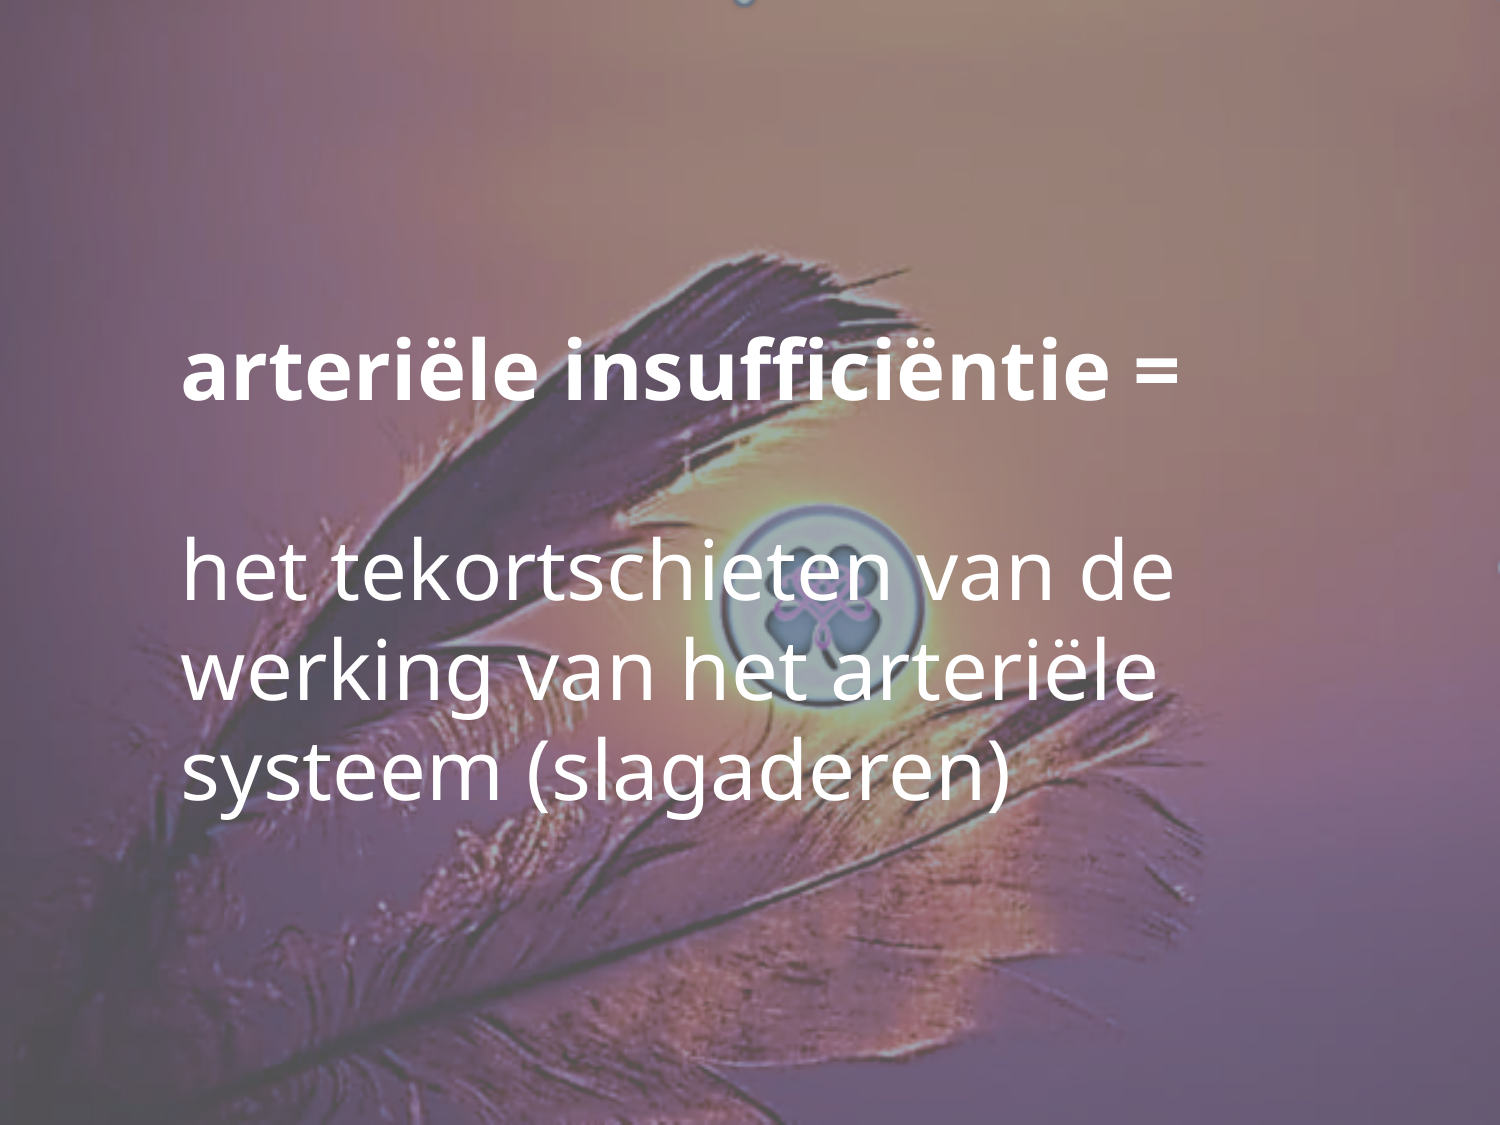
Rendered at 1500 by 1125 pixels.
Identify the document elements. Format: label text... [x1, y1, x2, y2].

title arteriële insufficiëntie = het tekortschieten van de werking van het arteriële systeem (slagaderen) [165, 110, 1436, 1024]
picture [0, 0, 1500, 1125]
